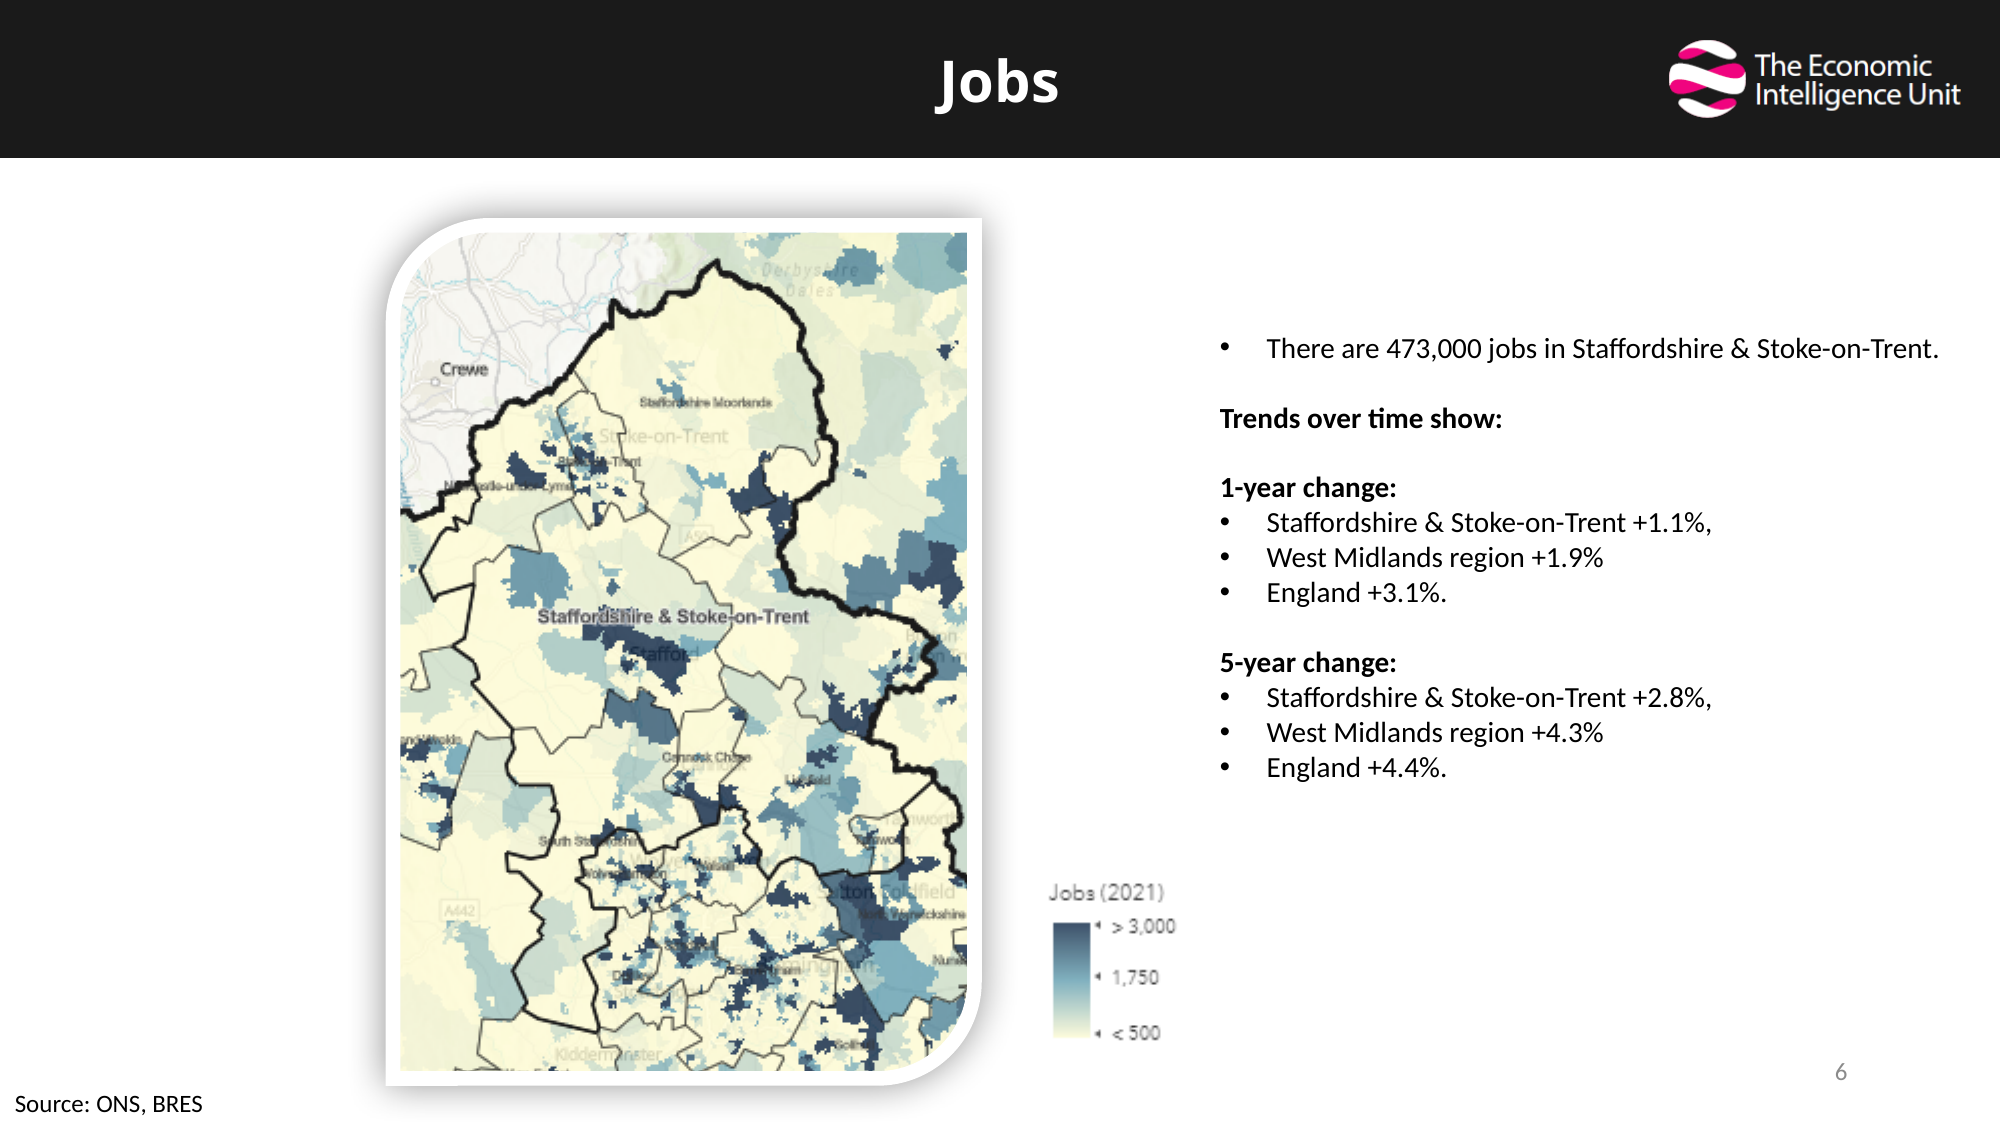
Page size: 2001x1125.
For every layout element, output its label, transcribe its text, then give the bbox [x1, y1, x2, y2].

picture [1025, 872, 1206, 1061]
picture [392, 225, 975, 1079]
slide_number 6 [1412, 1040, 1863, 1080]
text_box Source: ONS, BRES [0, 1080, 2000, 1125]
text_box There are 473,000 jobs in Staffordshire & Stoke-on-Trent. Trends over time show: 1-year change: Staffordshire & Stoke-on-Trent +1.1%, West Midlands region +1.9% England +3.1%. 5-year change: Staffordshire & Stoke-on-Trent +2.8%, West Midlands region +4.3% England +4.4%. [1205, 321, 1971, 791]
text_box [0, 0, 2000, 158]
picture [1663, 32, 1972, 126]
title Jobs [249, 44, 1663, 123]
